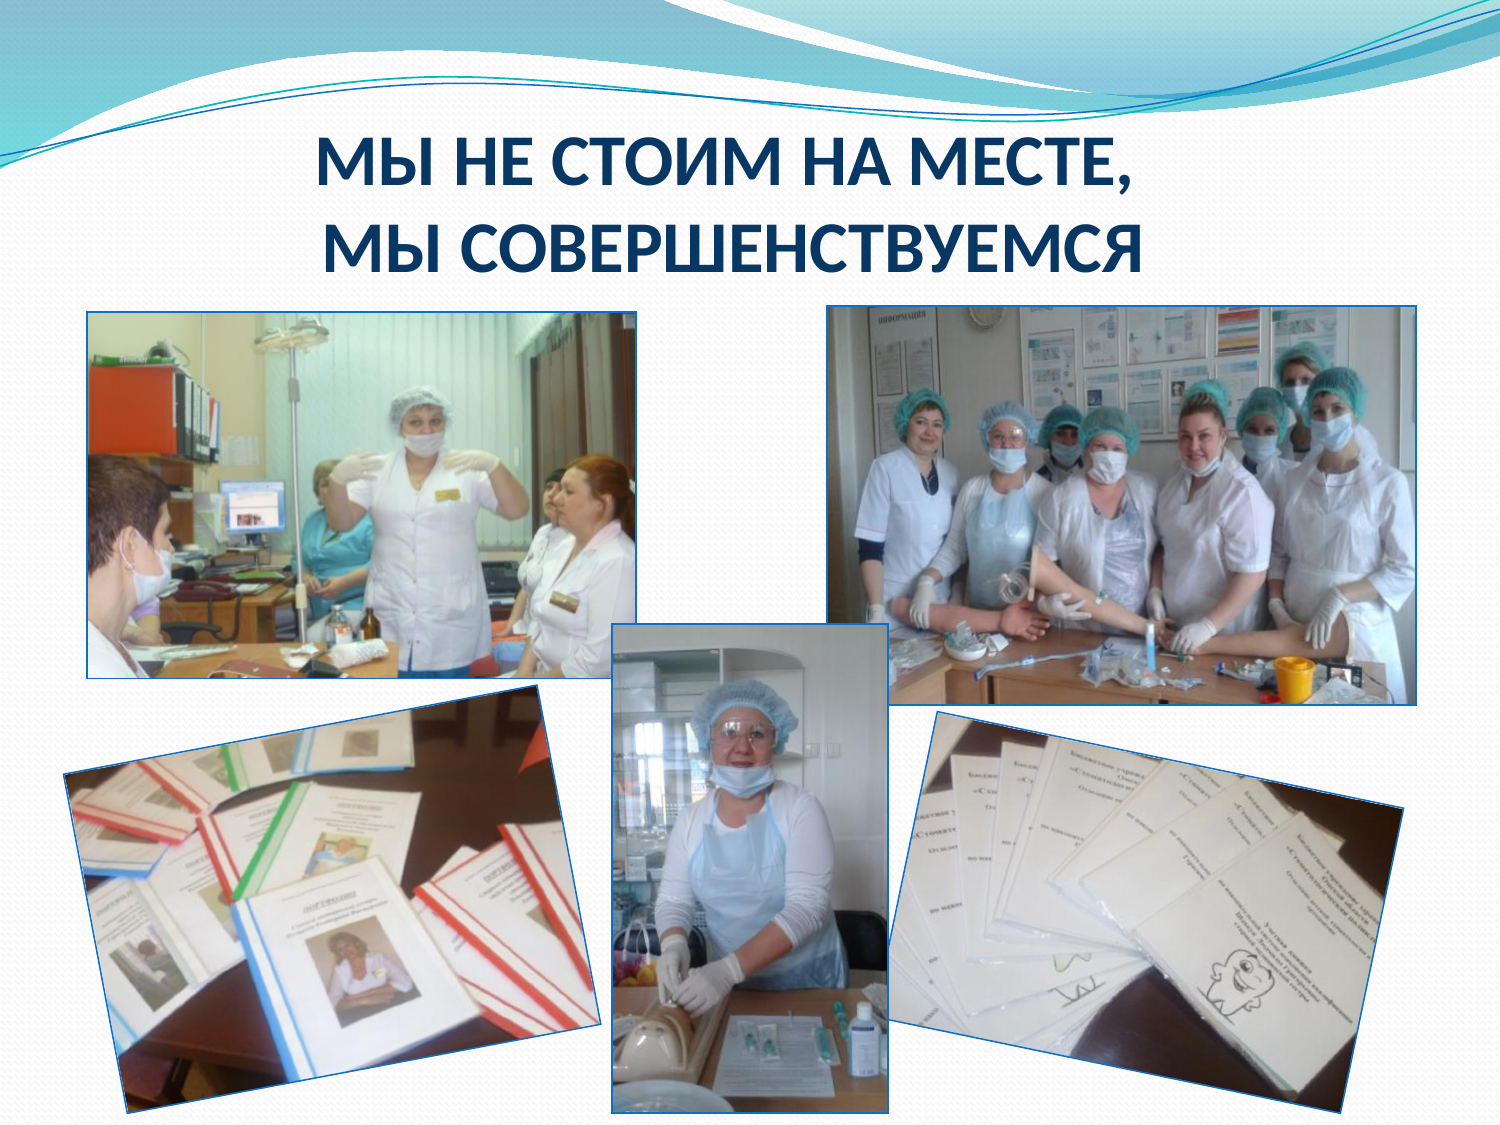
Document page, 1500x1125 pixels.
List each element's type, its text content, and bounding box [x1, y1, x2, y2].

picture [1380, 805, 1402, 913]
picture [123, 1082, 284, 1112]
picture [901, 716, 1377, 1068]
title мы не стоим на месте, мы совершенствуемся [125, 149, 1325, 288]
picture [1174, 1077, 1346, 1112]
picture [65, 771, 86, 882]
picture [87, 306, 1416, 1113]
picture [576, 903, 599, 1027]
picture [91, 688, 573, 1072]
